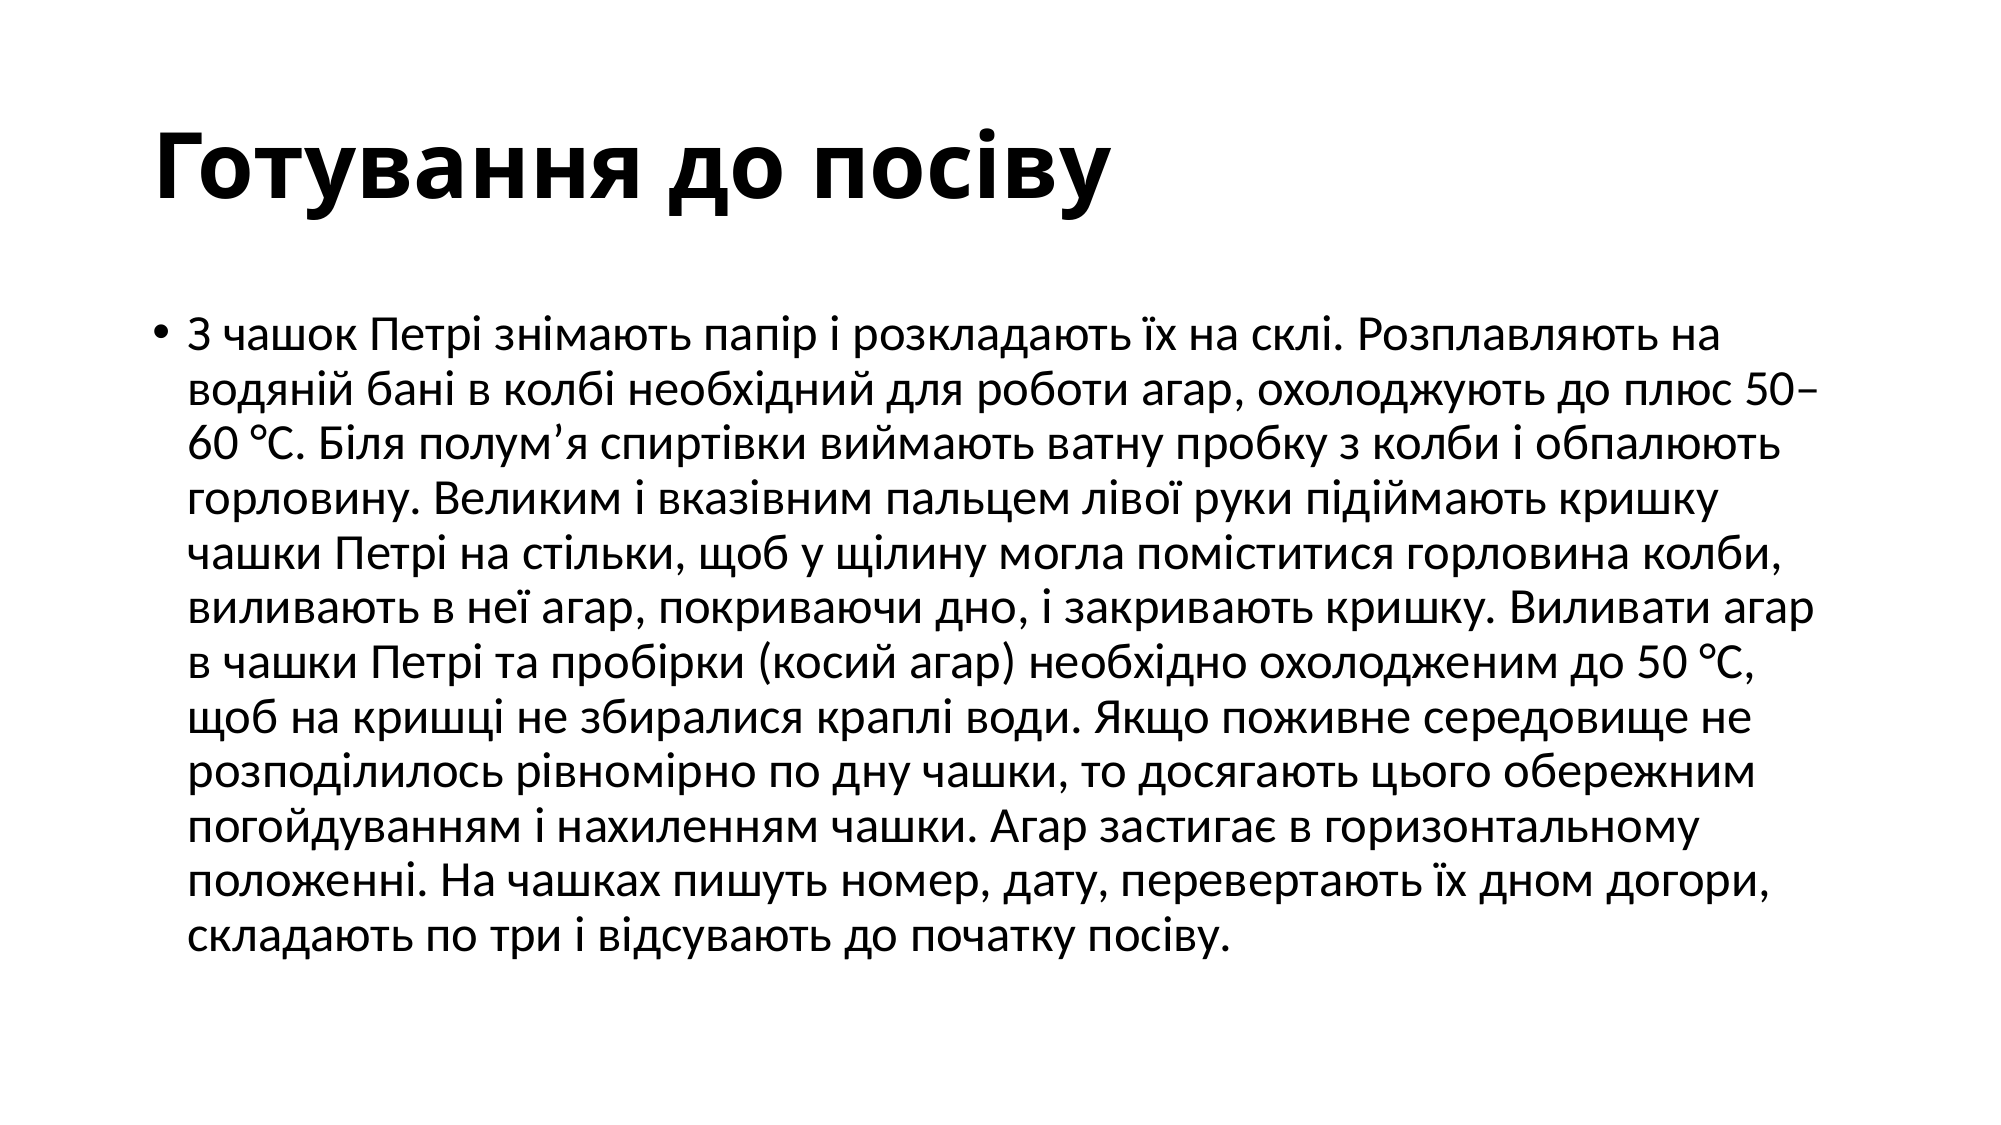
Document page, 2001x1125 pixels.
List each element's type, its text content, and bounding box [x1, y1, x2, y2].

title Готування до посіву [137, 59, 1863, 278]
list З чашок Петрі знімають папір і розкладають їх на склі. Розплавляють на водяній бані в колбі необхідний для роботи агар, охолоджують до плюс 50–60 °С. Біля полум’я спиртівки виймають ватну пробку з колби і обпалюють горловину. Великим і вказівним пальцем лівої руки підіймають кришку чашки Петрі на стільки, щоб у щілину могла поміститися горловина колби, виливають в неї агар, покриваючи дно, і закривають кришку. Виливати агар в чашки Петрі та пробірки (косий агар) необхідно охолодженим до 50 °С, щоб на кришці не збиралися краплі води. Якщо поживне середовище не розподілилось рівномірно по дну чашки, то досягають цього обережним погойдуванням і нахиленням чашки. Агар застигає в горизонтальному положенні. На чашках пишуть номер, дату, перевертають їх дном догори, складають по три і відсувають до початку посіву. [137, 299, 1863, 1014]
